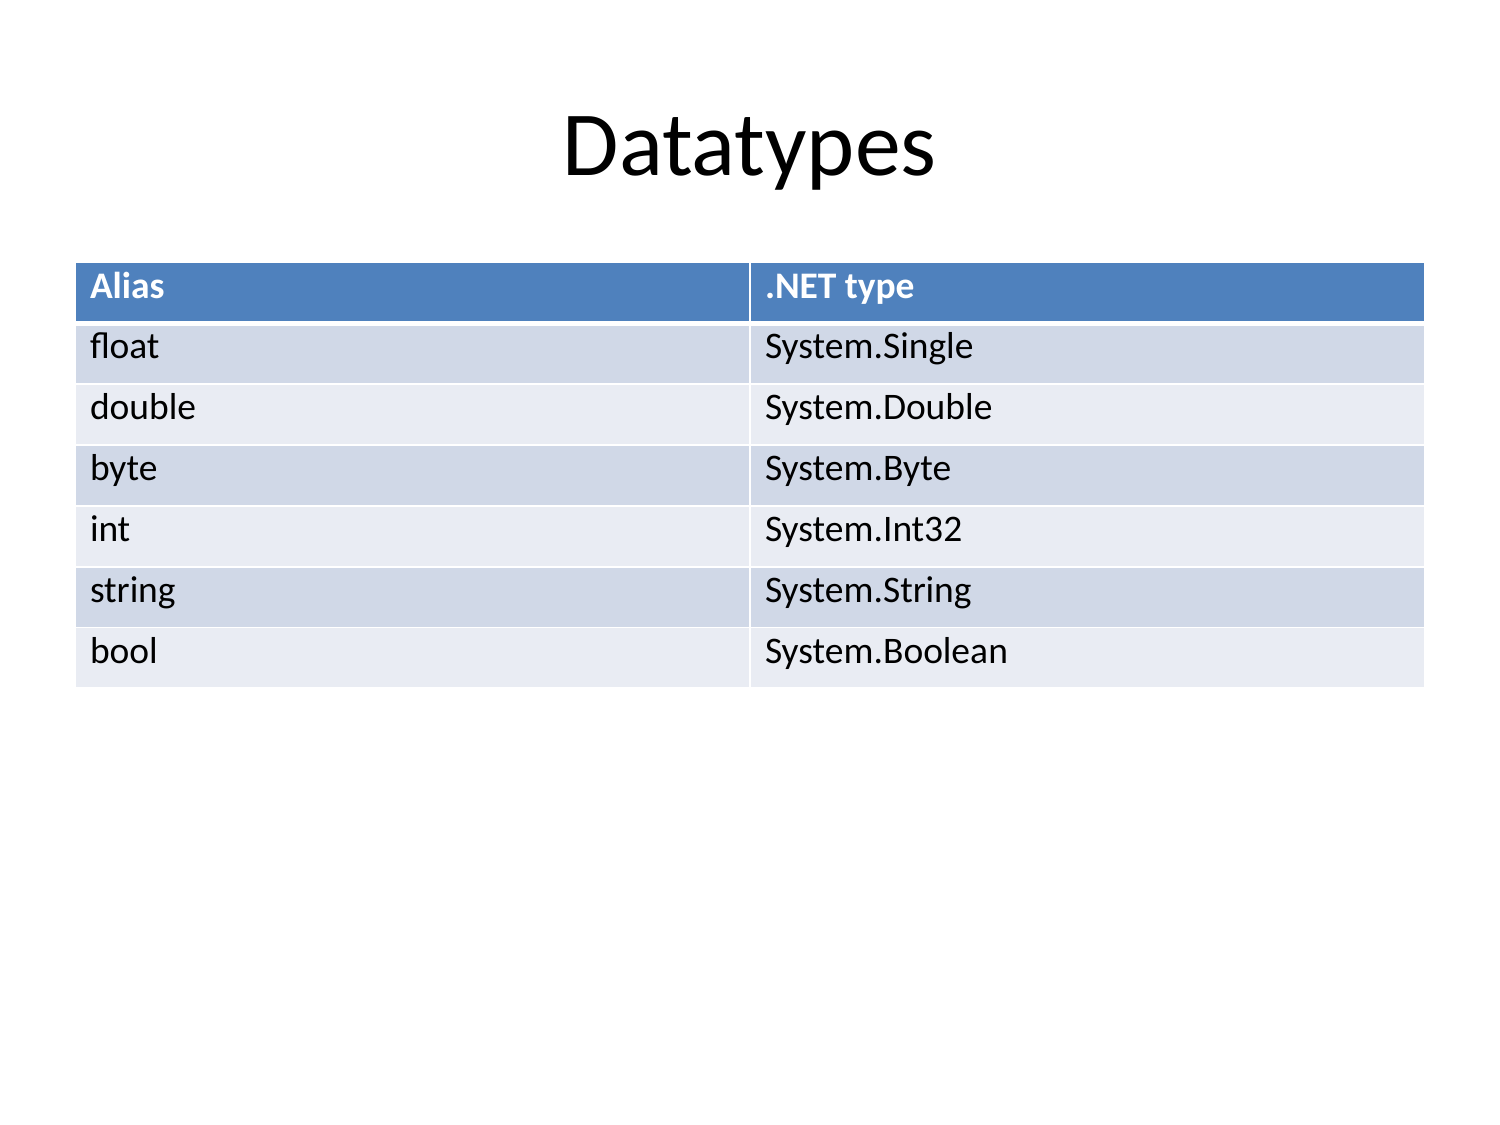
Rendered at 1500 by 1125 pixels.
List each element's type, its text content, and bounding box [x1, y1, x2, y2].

table_header Alias [76, 263, 749, 321]
table_cell double [76, 385, 749, 444]
table_header .NET type [751, 263, 1424, 321]
title Datatypes [75, 45, 1425, 233]
table_cell bool [76, 628, 749, 687]
table_cell System.Double [751, 385, 1424, 444]
table_cell System.Byte [751, 446, 1424, 505]
table_cell byte [76, 446, 749, 505]
table_cell System.String [751, 568, 1424, 627]
table_cell string [76, 568, 749, 627]
table_cell System.Single [751, 326, 1424, 383]
table_cell float [76, 326, 749, 383]
table_cell System.Boolean [751, 628, 1424, 687]
table_cell int [76, 507, 749, 566]
table_cell System.Int32 [751, 507, 1424, 566]
